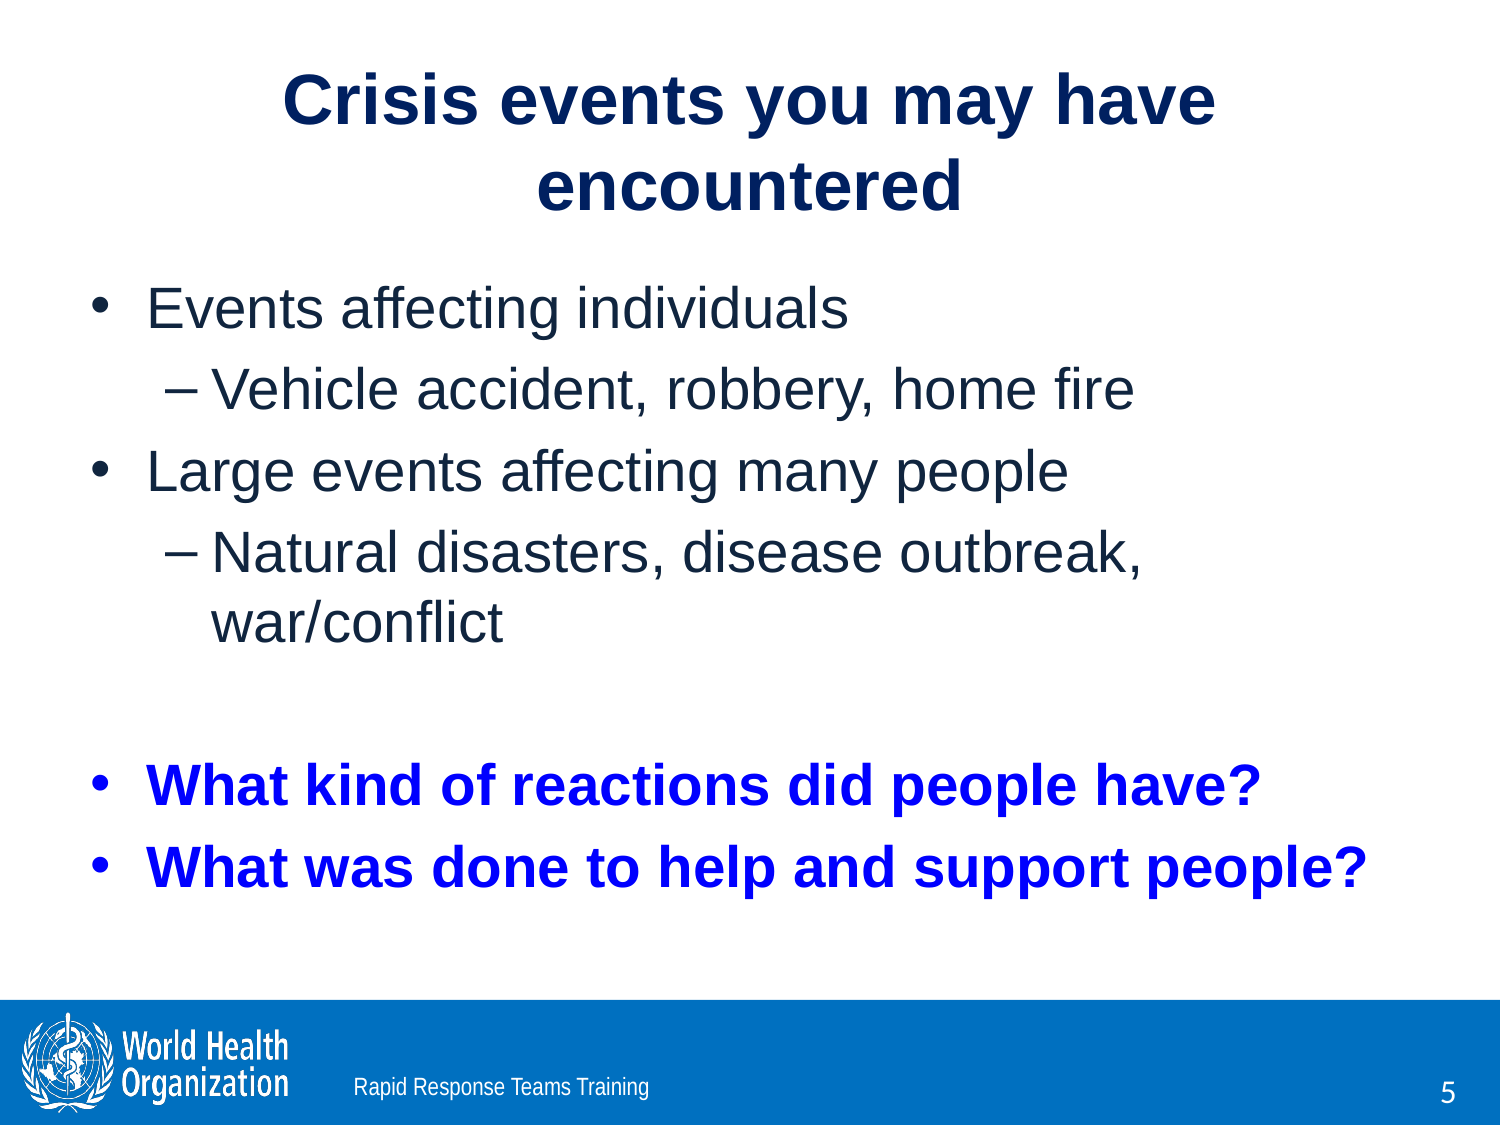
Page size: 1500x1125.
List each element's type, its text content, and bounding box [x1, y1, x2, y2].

list Events affecting individuals Vehicle accident, robbery, home fire Large events affecting many people Natural disasters, disease outbreak, war/conflict What kind of reactions did people have? What was done to help and support people? [75, 262, 1425, 1005]
title Crisis events you may have encountered [75, 45, 1425, 233]
picture [21, 1012, 288, 1113]
